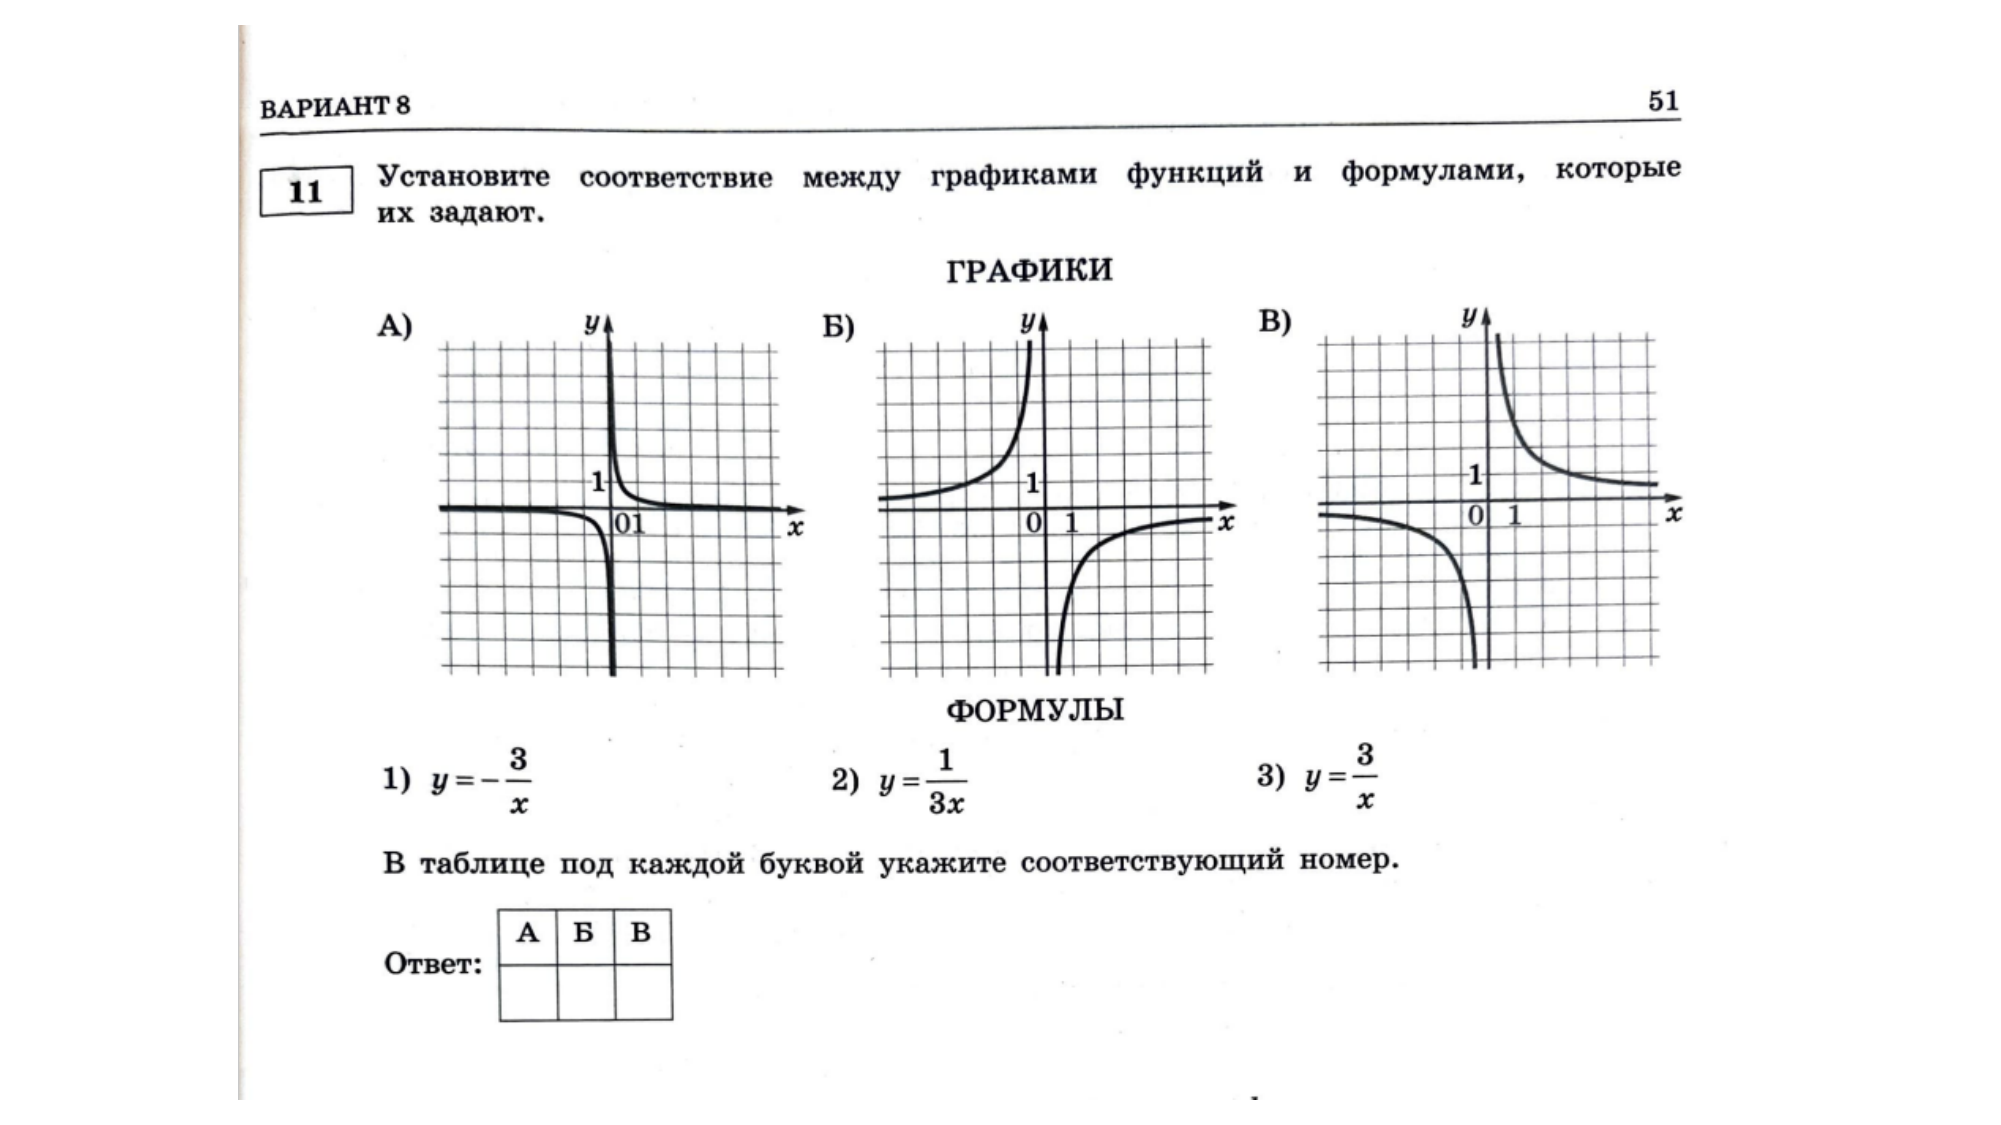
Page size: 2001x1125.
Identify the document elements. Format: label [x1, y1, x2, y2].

picture [238, 25, 1762, 1100]
